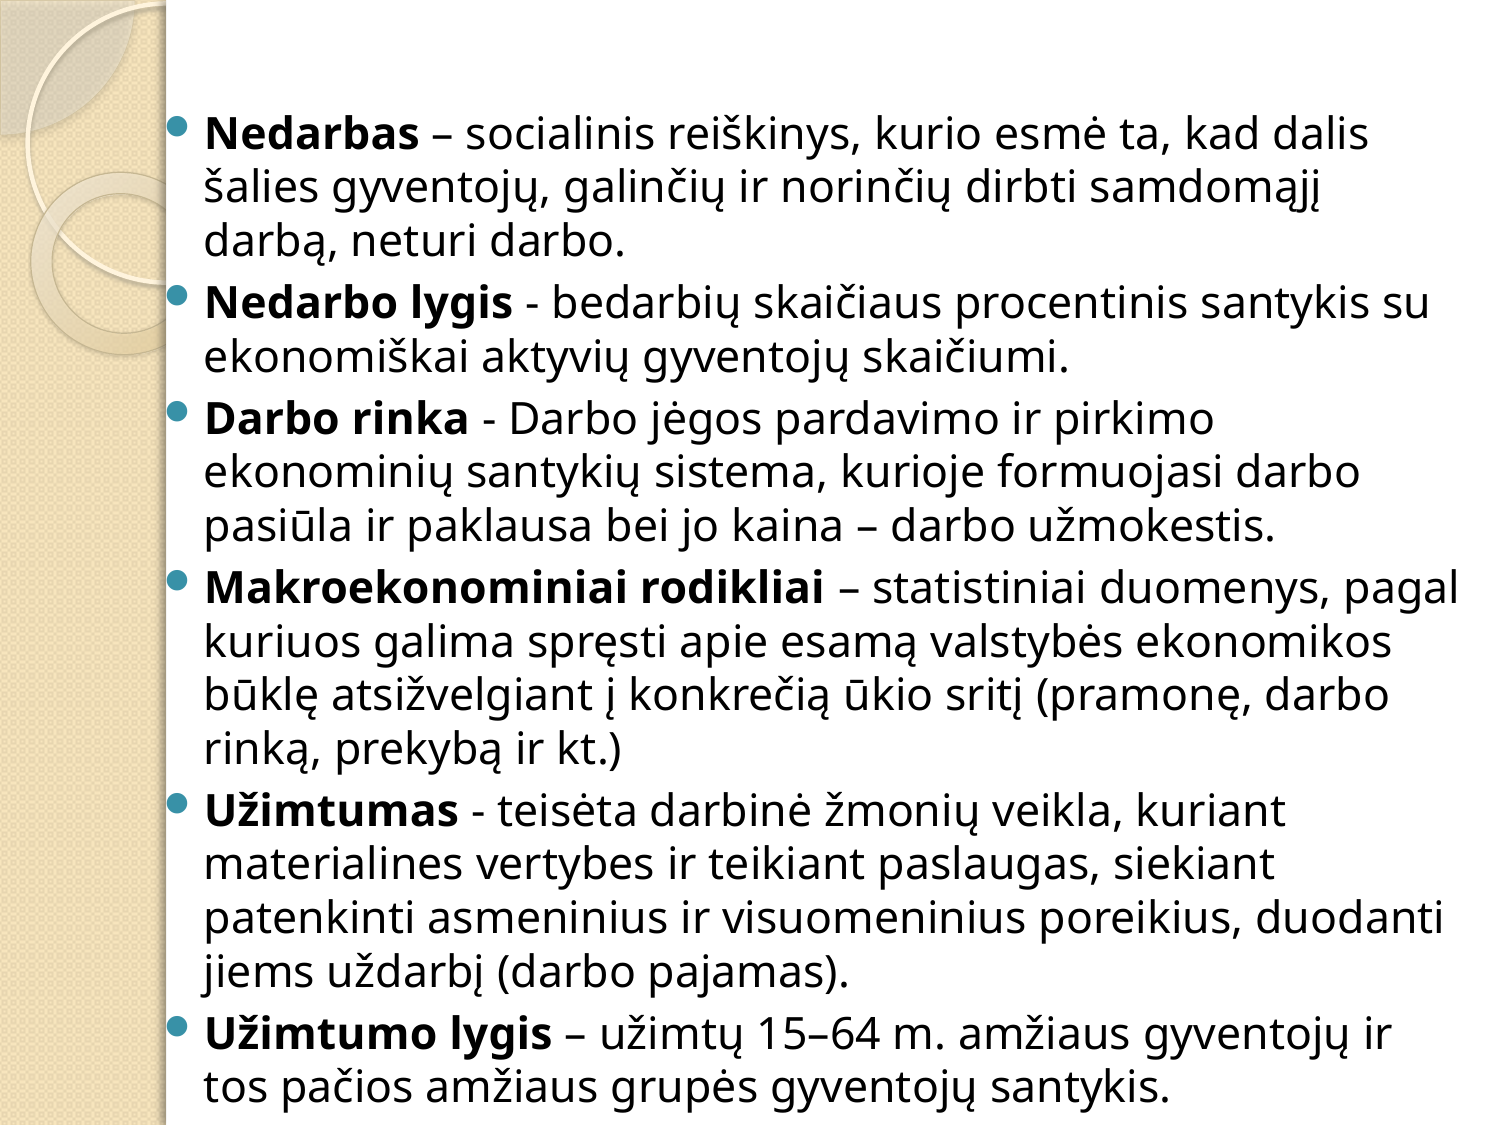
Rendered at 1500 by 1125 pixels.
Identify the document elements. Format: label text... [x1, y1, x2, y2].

list Nedarbas – socialinis reiškinys, kurio esmė ta, kad dalis šalies gyventojų, galinčių ir norinčių dirbti samdomąjį darbą, neturi darbo. Nedarbo lygis - bedarbių skaičiaus procentinis santykis su ekonomiškai aktyvių gyventojų skaičiumi. Darbo rinka - Darbo jėgos pardavimo ir pirkimo ekonominių santykių sistema, kurioje formuojasi darbo pasiūla ir paklausa bei jo kaina – darbo užmokestis. Makroekonominiai rodikliai – statistiniai duomenys, pagal kuriuos galima spręsti apie esamą valstybės ekonomikos būklę atsižvelgiant į konkrečią ūkio sritį (pramonę, darbo rinką, prekybą ir kt.) Užimtumas - teisėta darbinė žmonių veikla, kuriant materialines vertybes ir teikiant paslaugas, siekiant patenkinti asmeninius ir visuomeninius poreikius, duodanti jiems uždarbį (darbo pajamas). Užimtumo lygis – užimtų 15–64 m. amžiaus gyventojų ir tos pačios amžiaus grupės gyventojų santykis. [137, 35, 1477, 1125]
